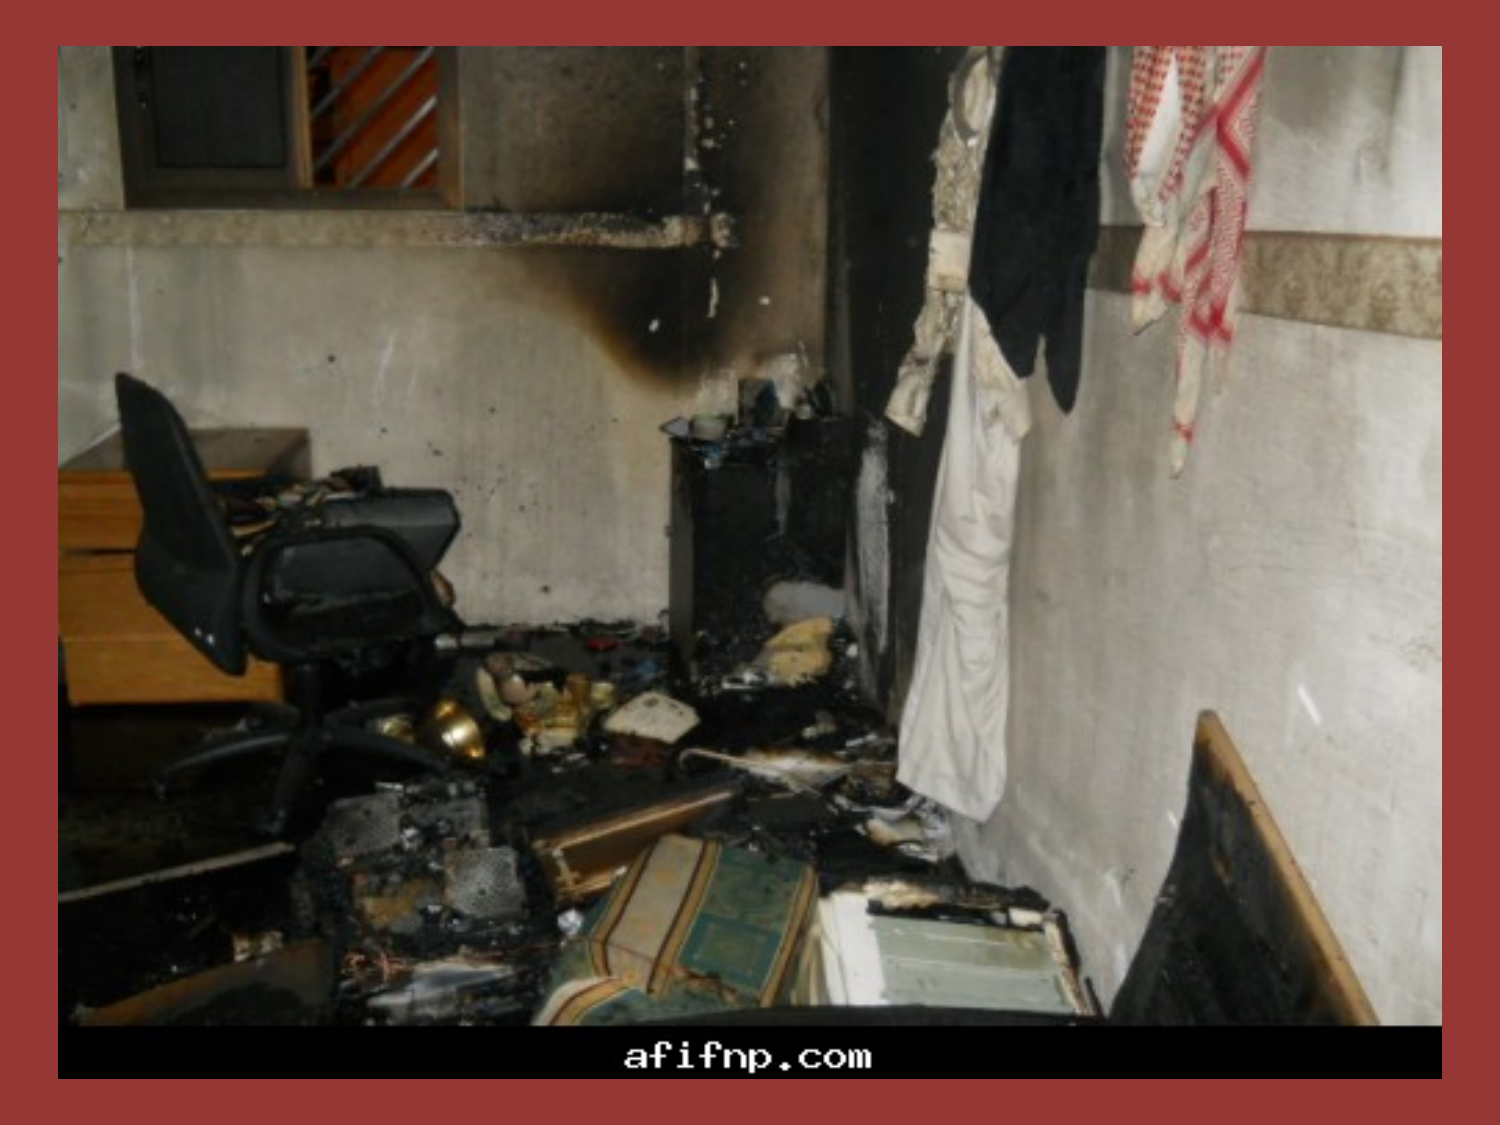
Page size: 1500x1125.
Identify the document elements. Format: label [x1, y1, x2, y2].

picture [58, 46, 1442, 1079]
